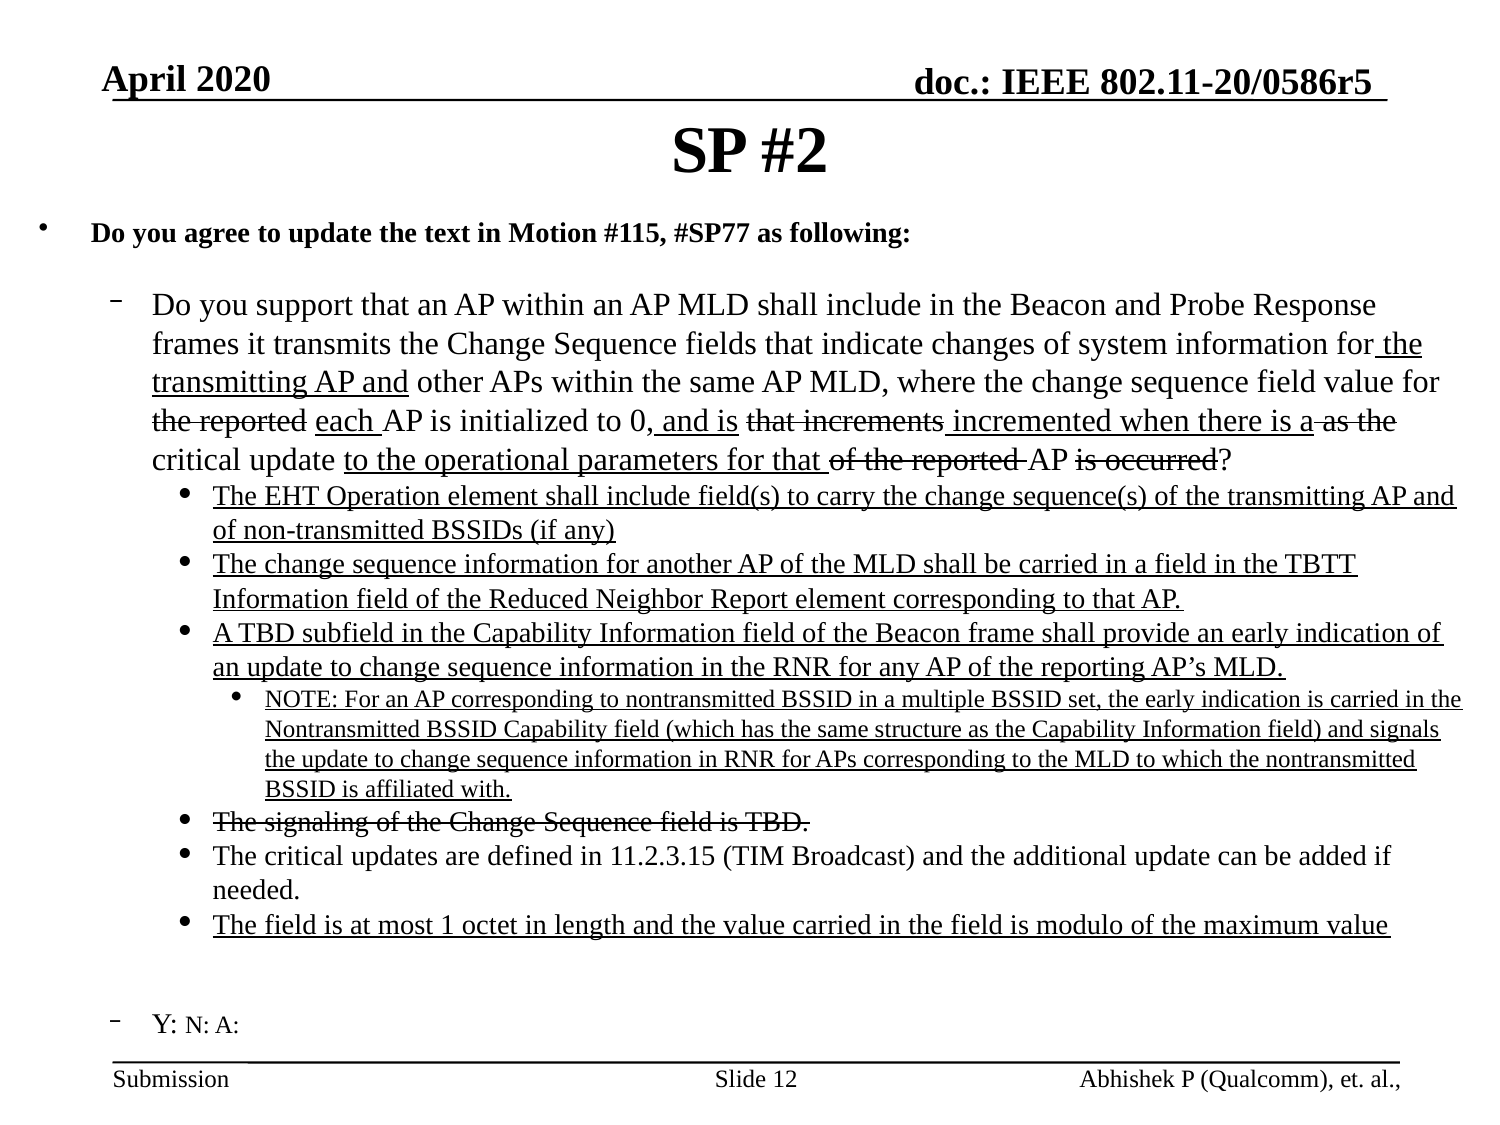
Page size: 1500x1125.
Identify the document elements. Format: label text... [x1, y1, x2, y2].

title SP #2 [112, 112, 1388, 180]
slide_number Slide 12 [712, 1061, 801, 1093]
footer Abhishek P (Qualcomm), et. al., [949, 1061, 1402, 1093]
list Do you agree to update the text in Motion #115, #SP77 as following: Do you support that an AP within an AP MLD shall include in the Beacon and Probe Response frames it transmits the Change Sequence fields that indicate changes of system information for the transmitting AP and other APs within the same AP MLD, where the change sequence field value for the reported each AP is initialized to 0, and is that increments incremented when there is a as the critical update to the operational parameters for that of the reported AP is occurred? The EHT Operation element shall include field(s) to carry the change sequence(s) of the transmitting AP and of non-transmitted BSSIDs (if any) The change sequence information for another AP of the MLD shall be carried in a field in the TBTT Information field of the Reduced Neighbor Report element corresponding to that AP. A TBD subfield in the Capability Information field of the Beacon frame shall provide an early indication of an update to change sequence information in the RNR for any AP of the reporting AP’s MLD. NOTE: For an AP corresponding to nontransmitted BSSID in a multiple BSSID set, the early indication is carried in the Nontransmitted BSSID Capability field (which has the same structure as the Capability Information field) and signals the update to change sequence information in RNR for APs corresponding to the MLD to which the nontransmitted BSSID is affiliated with. The signaling of the Change Sequence field is TBD. The critical updates are defined in 11.2.3.15 (TIM Broadcast) and the additional update can be added if needed. The field is at most 1 octet in length and the value carried in the field is modulo of the maximum value Y: N: A: [23, 206, 1481, 1063]
